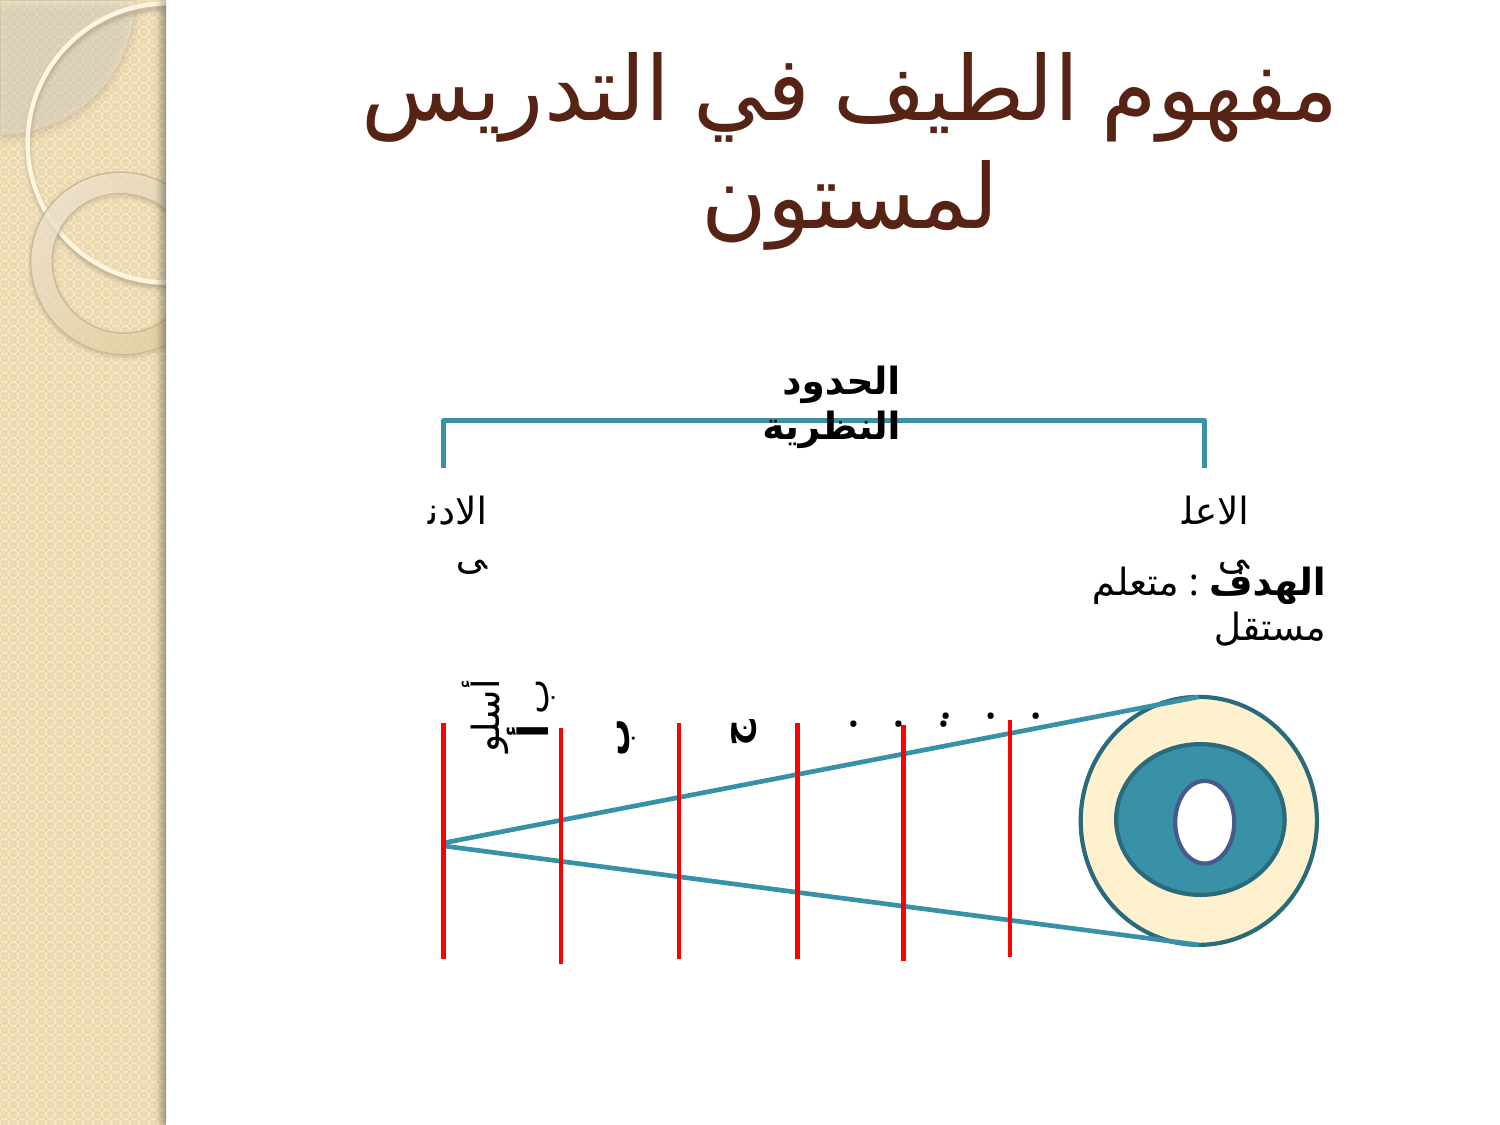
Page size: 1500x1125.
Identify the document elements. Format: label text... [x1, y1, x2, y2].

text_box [395, 349, 1341, 965]
title مفهوم الطيف في التدريس لمستون [235, 45, 1466, 233]
